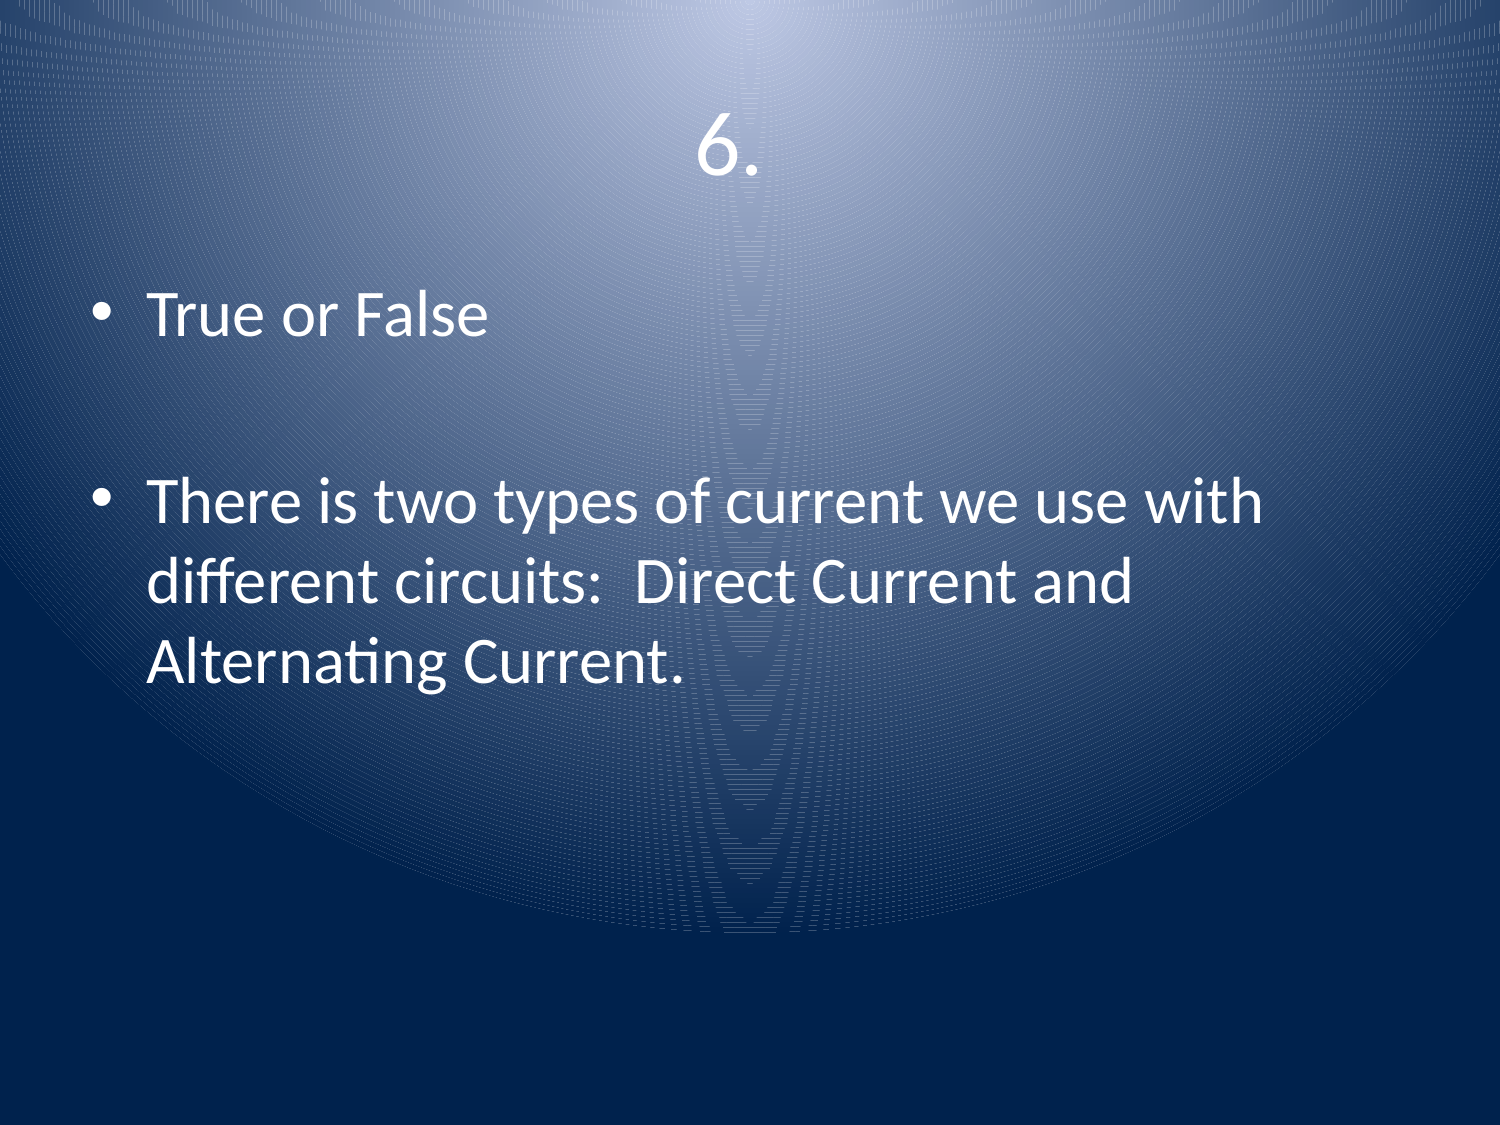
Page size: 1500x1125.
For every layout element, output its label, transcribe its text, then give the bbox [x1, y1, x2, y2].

list True or False There is two types of current we use with different circuits: Direct Current and Alternating Current. [75, 262, 1425, 1005]
title 6. [75, 45, 1425, 233]
